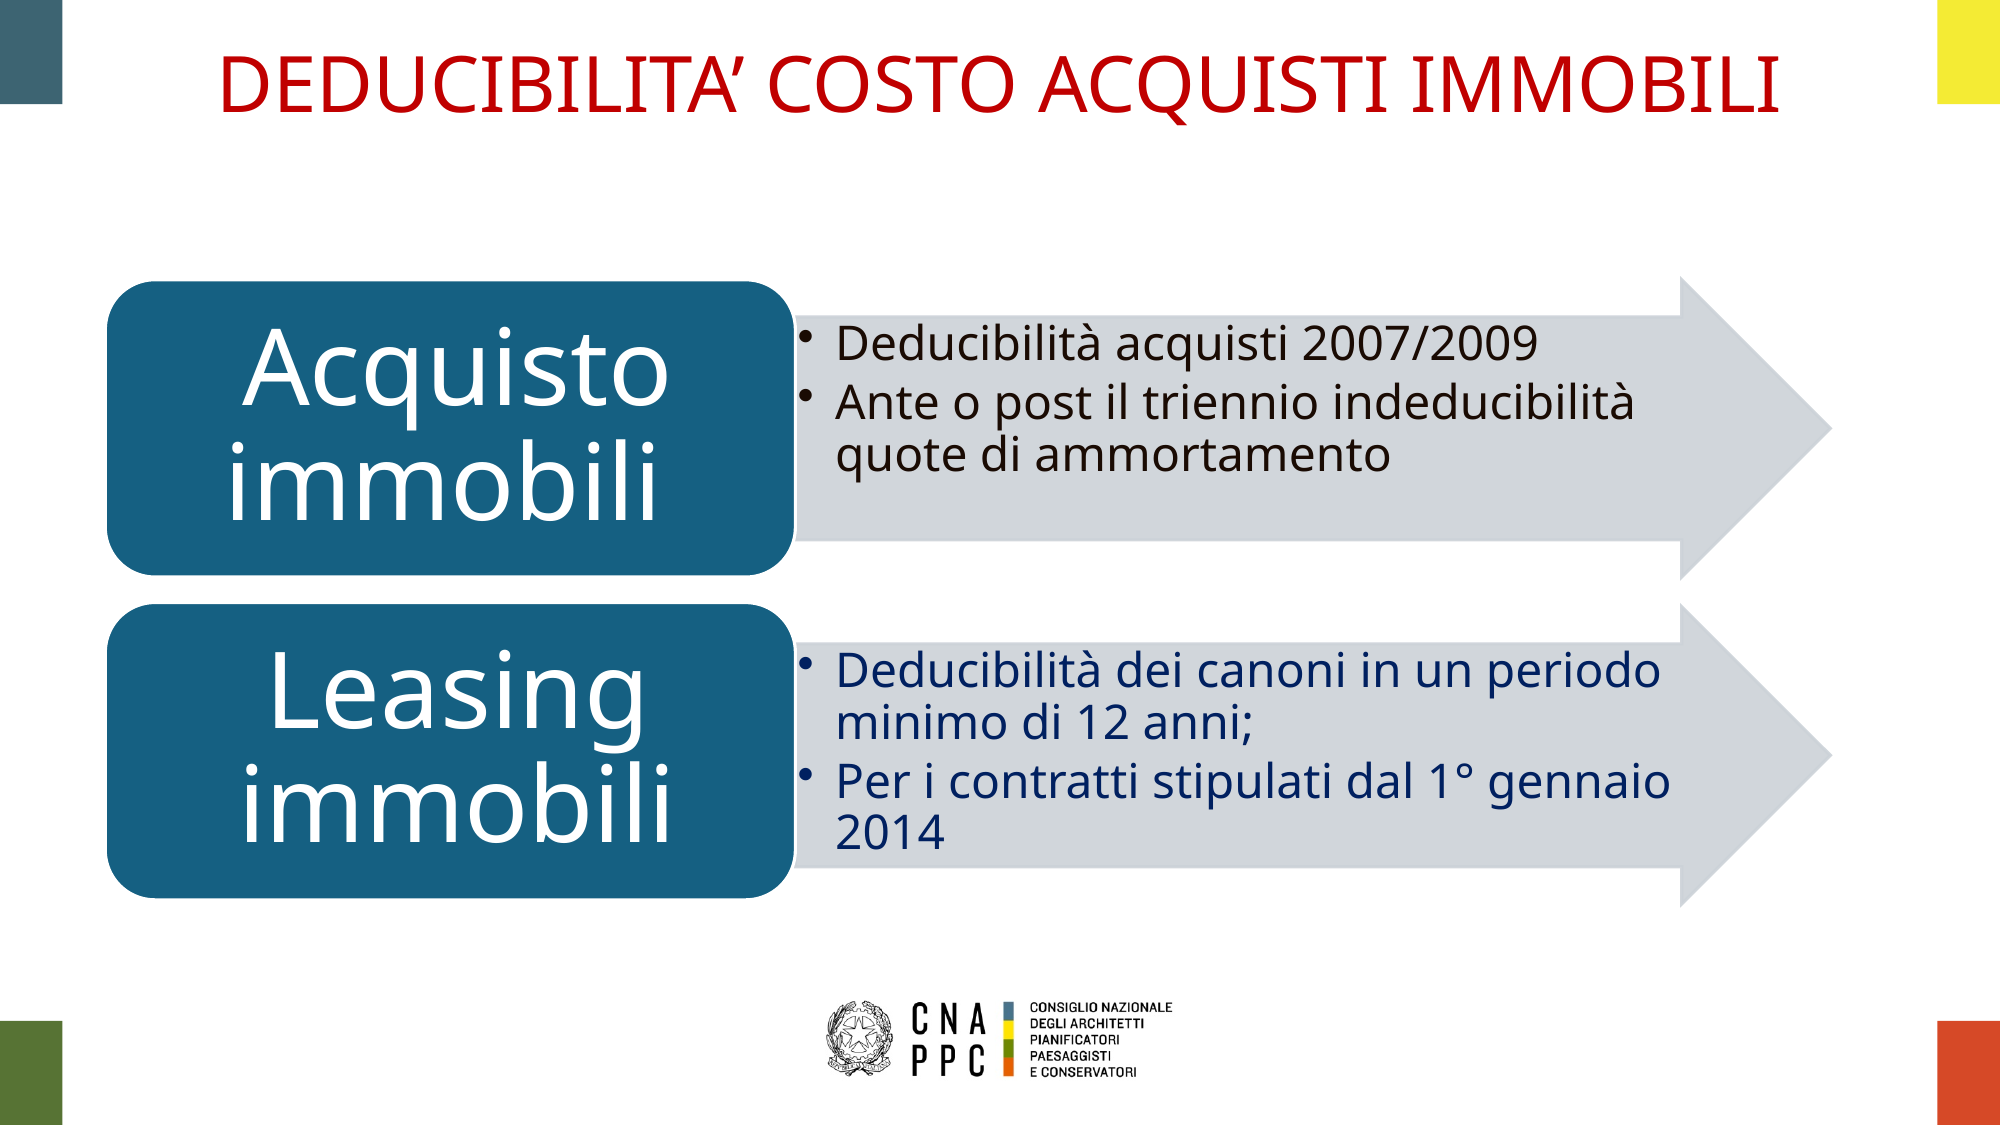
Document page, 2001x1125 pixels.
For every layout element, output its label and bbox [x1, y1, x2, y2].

text_box [0, 0, 2000, 1125]
